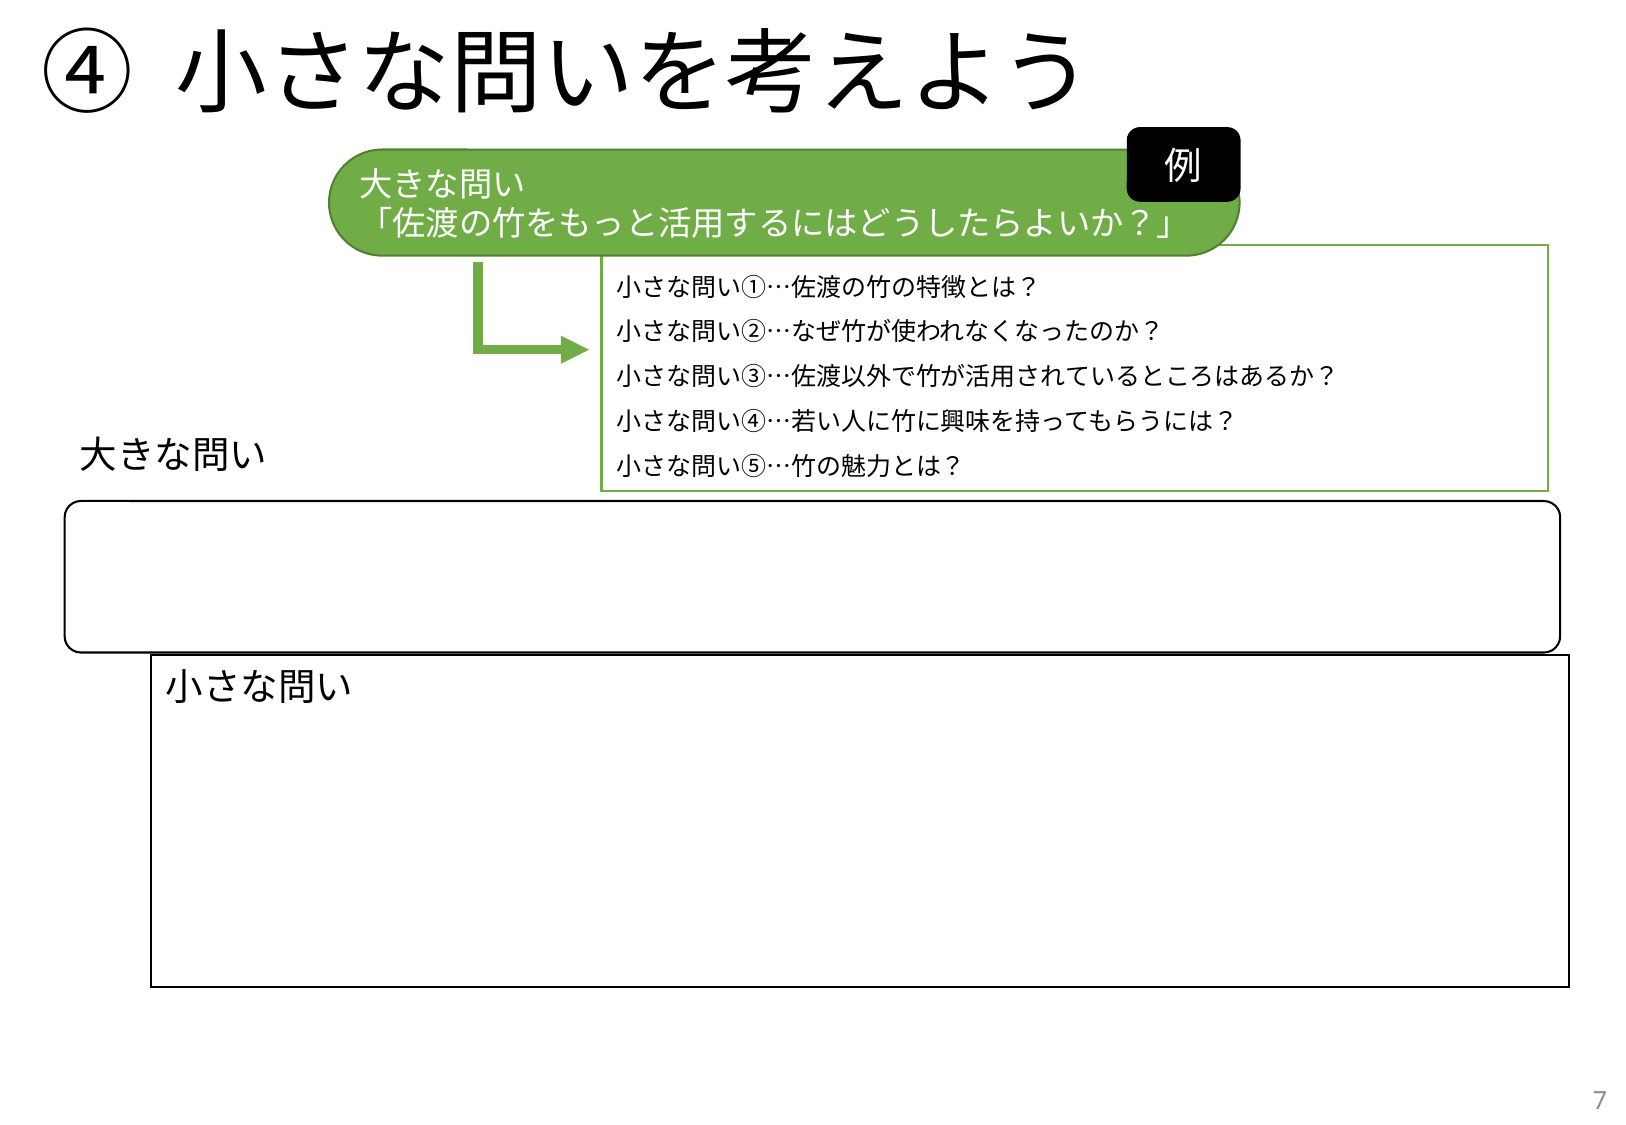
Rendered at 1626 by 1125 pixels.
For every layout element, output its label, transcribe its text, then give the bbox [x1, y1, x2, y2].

slide_number 7 [1515, 1079, 1623, 1123]
text_box 大きな問い 「佐渡の竹をもっと活用するにはどうしたらよいか？」 [328, 148, 1241, 257]
text_box [478, 262, 590, 356]
title ④ 小さな問いを考えよう [26, 15, 1599, 137]
text_box [63, 499, 1562, 654]
text_box 小さな問い [150, 654, 1570, 988]
text_box 大きな問い [64, 423, 351, 484]
text_box 小さな問い①…佐渡の竹の特徴とは？ 小さな問い②…なぜ竹が使われなくなったのか？ 小さな問い③…佐渡以外で竹が活用されているところはあるか？ 小さな問い④…若い人に竹に興味を持ってもらうには？ 小さな問い⑤…竹の魅力とは？ [600, 244, 1549, 492]
text_box 例 [1126, 127, 1241, 202]
